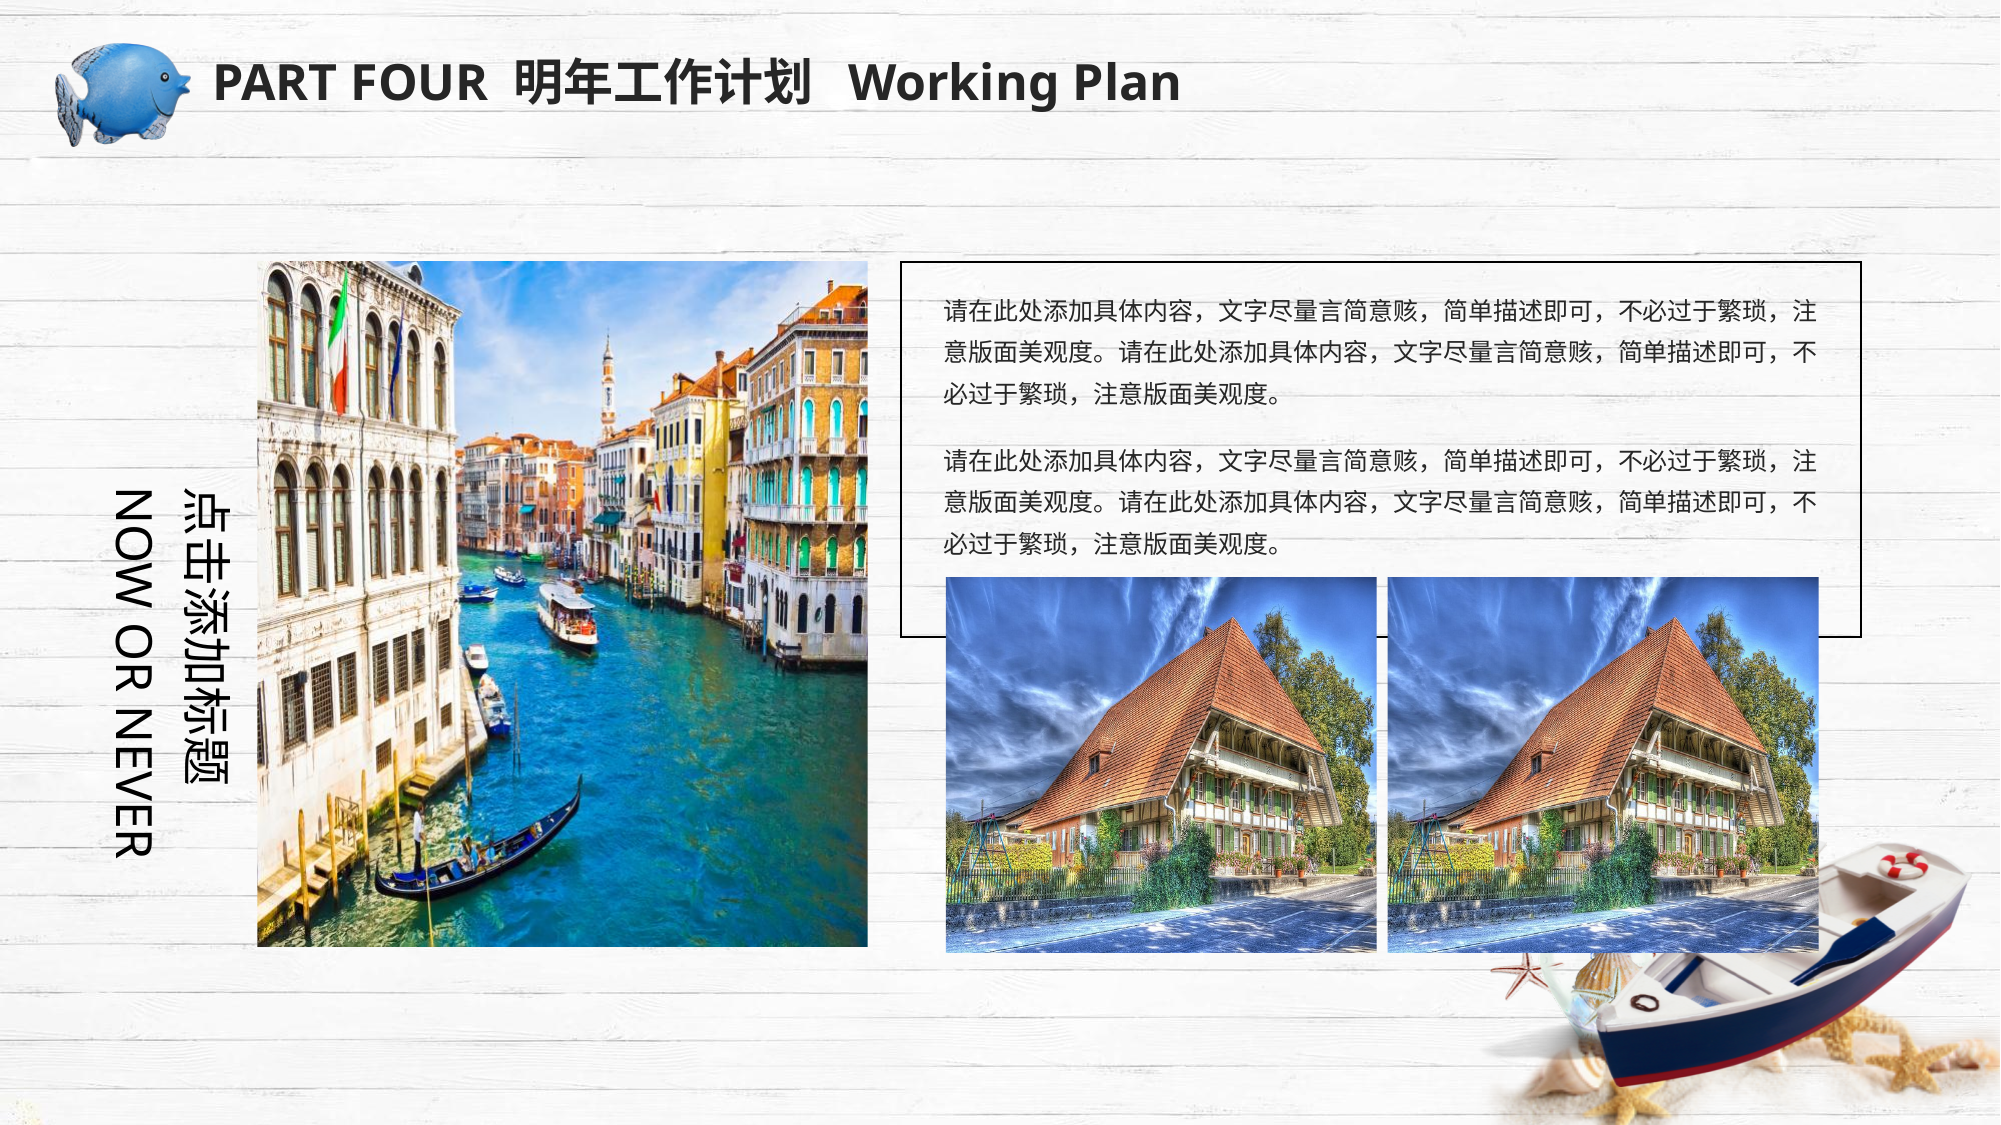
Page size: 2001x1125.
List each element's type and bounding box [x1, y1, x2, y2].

text_box [1435, 823, 2000, 1125]
text_box [945, 577, 1819, 953]
picture [0, 0, 2000, 1125]
